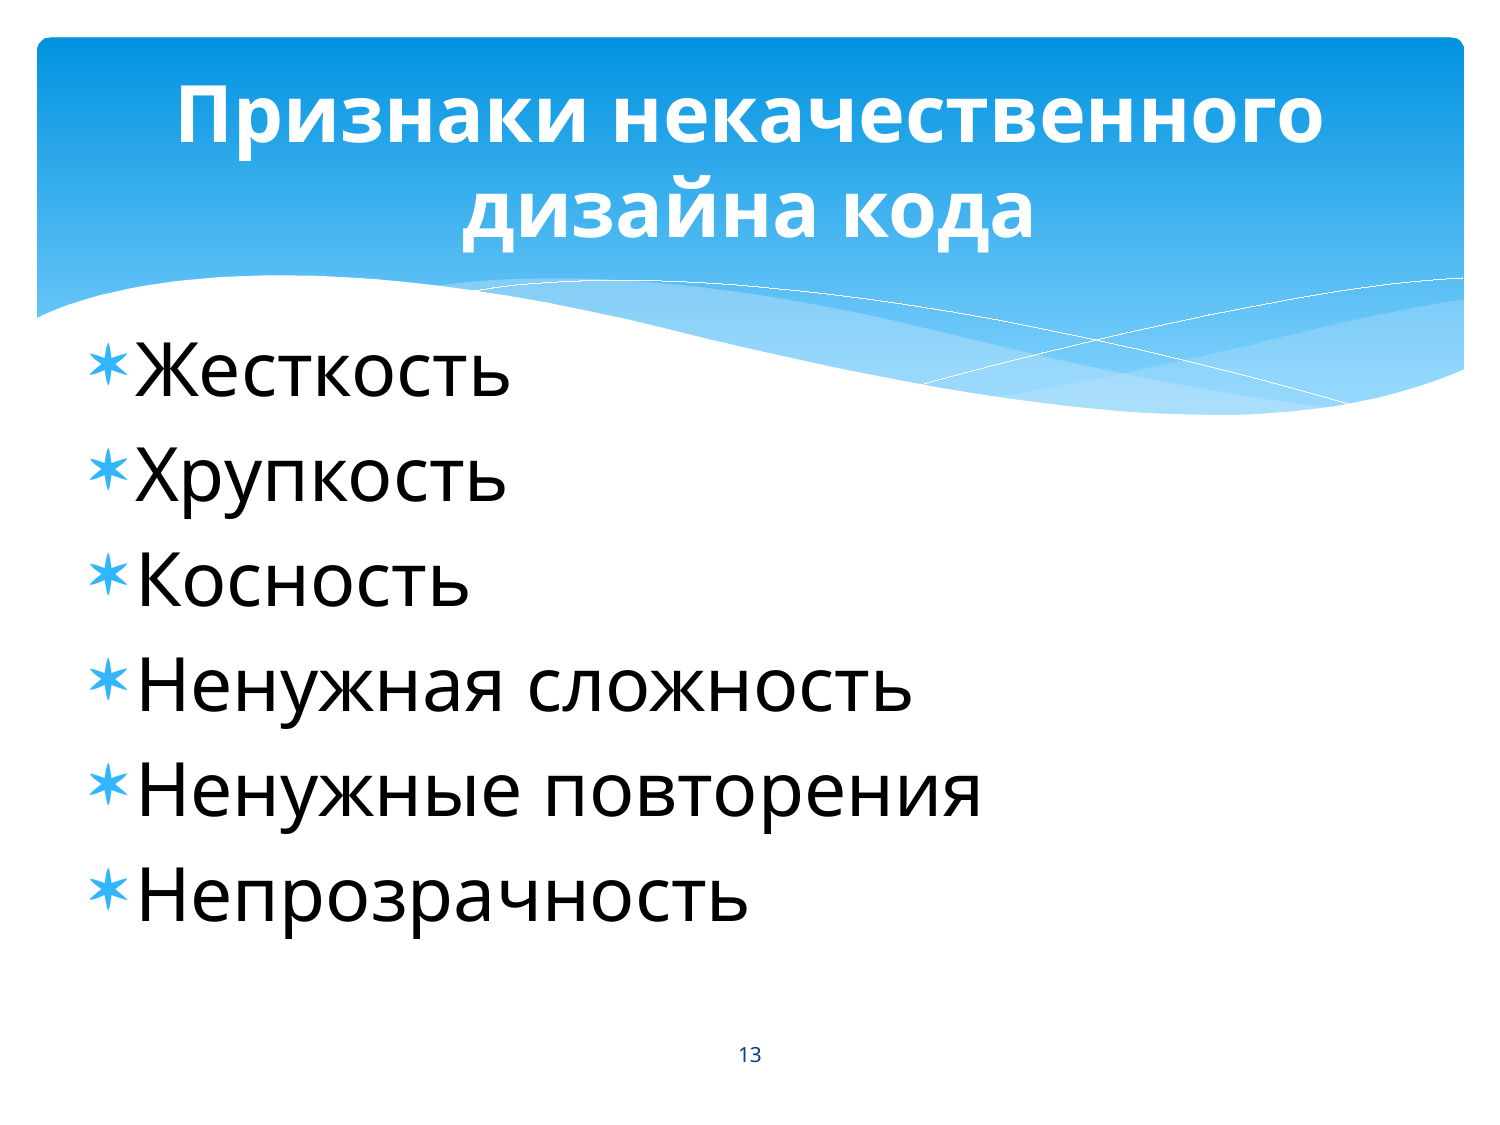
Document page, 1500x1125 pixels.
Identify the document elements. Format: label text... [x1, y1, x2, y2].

slide_number 13 [654, 1025, 846, 1086]
title Признаки некачественного дизайна кода [75, 55, 1425, 261]
list Жесткость Хрупкость Косность Ненужная сложность Ненужные повторения Непрозрачность [75, 314, 1425, 1005]
